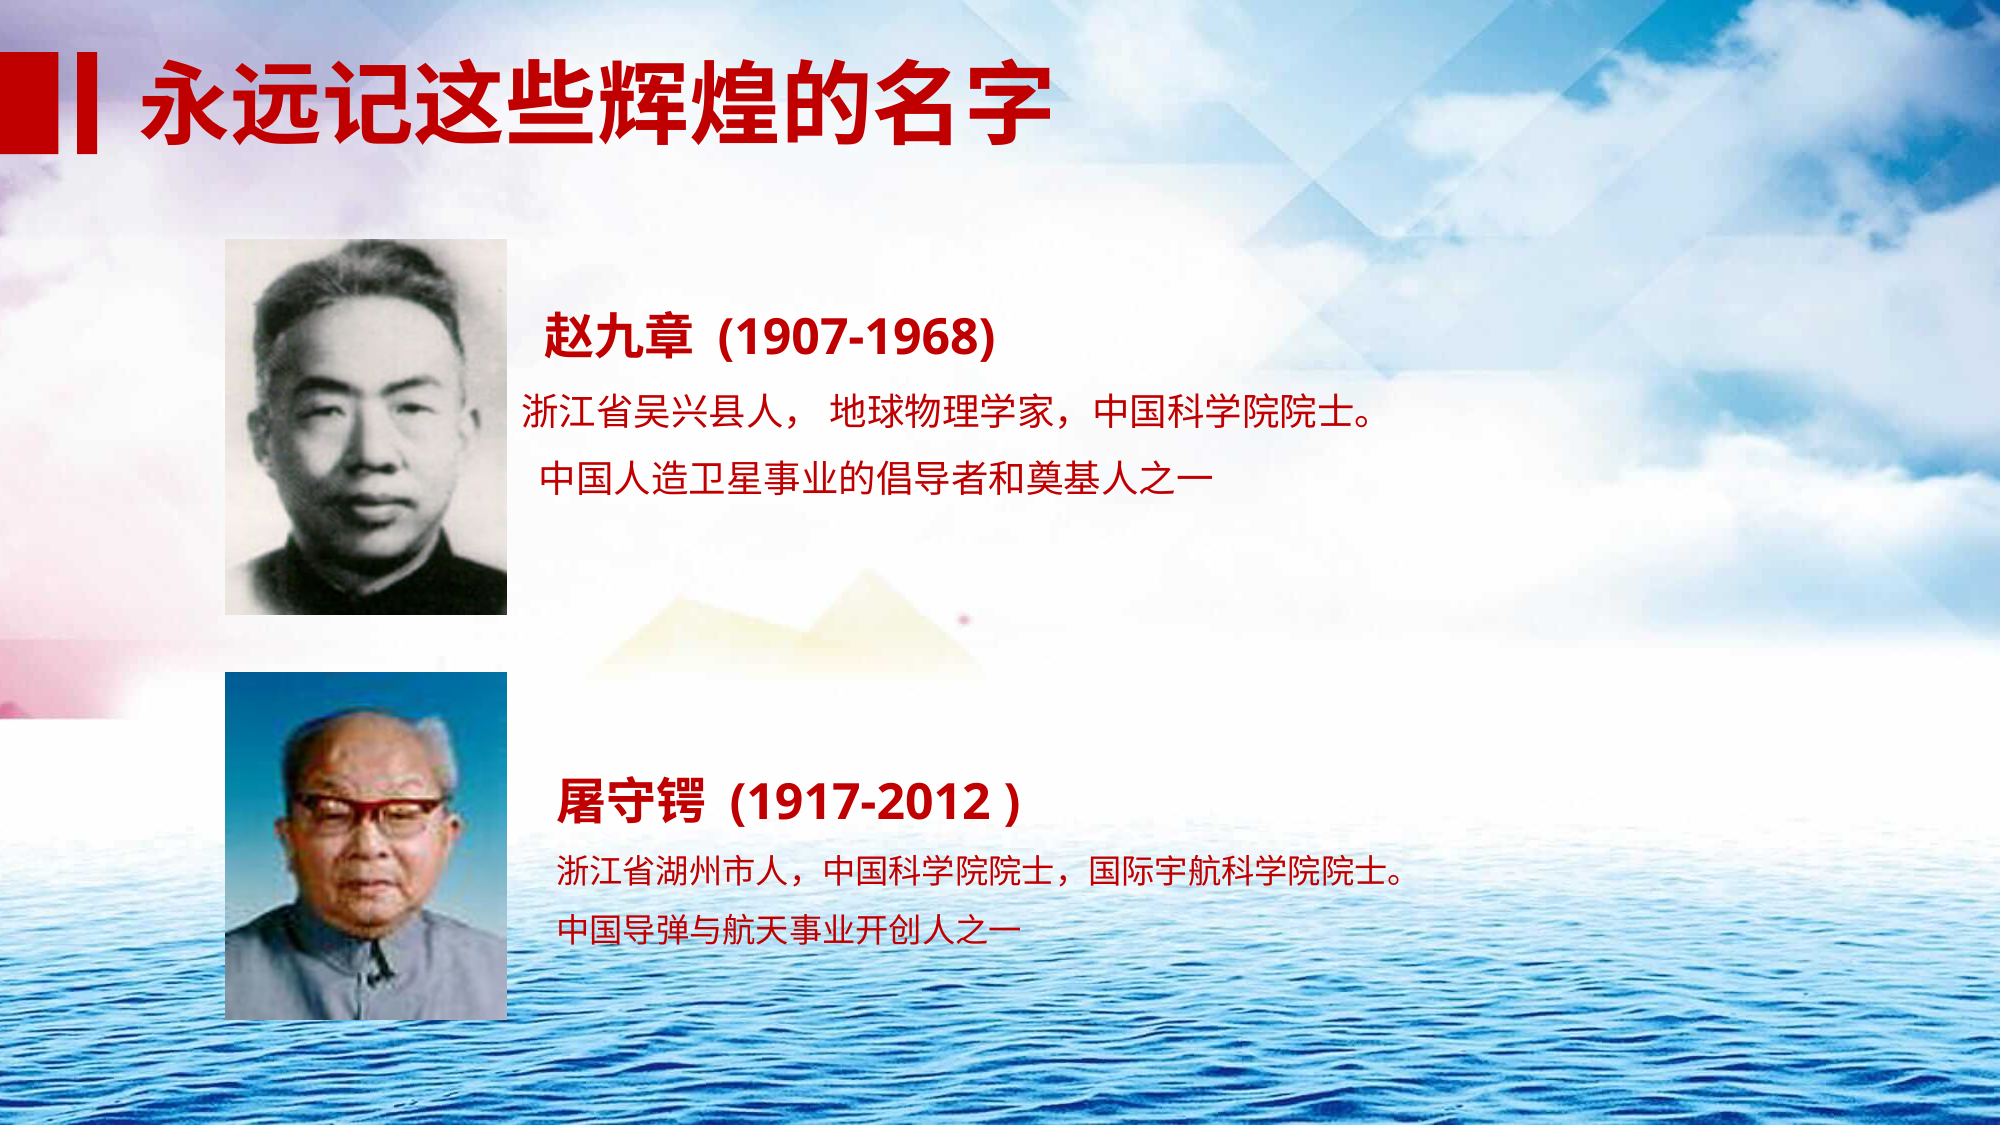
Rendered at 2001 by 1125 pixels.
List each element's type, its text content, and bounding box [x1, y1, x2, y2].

text_box 永远记这些辉煌的名字 [123, 51, 1267, 240]
text_box 屠守锷 (1917-2012 ) 浙江省湖州市人，中国科学院院士，国际宇航科学院院士。 中国导弹与航天事业开创人之一 [541, 732, 1617, 957]
picture [0, 0, 2000, 1125]
text_box [0, 49, 61, 157]
text_box [74, 49, 100, 157]
text_box 赵九章 (1907-1968) 浙江省吴兴县人， 地球物理学家，中国科学院院士。 中国人造卫星事业的倡导者和奠基人之一 [506, 267, 1594, 616]
